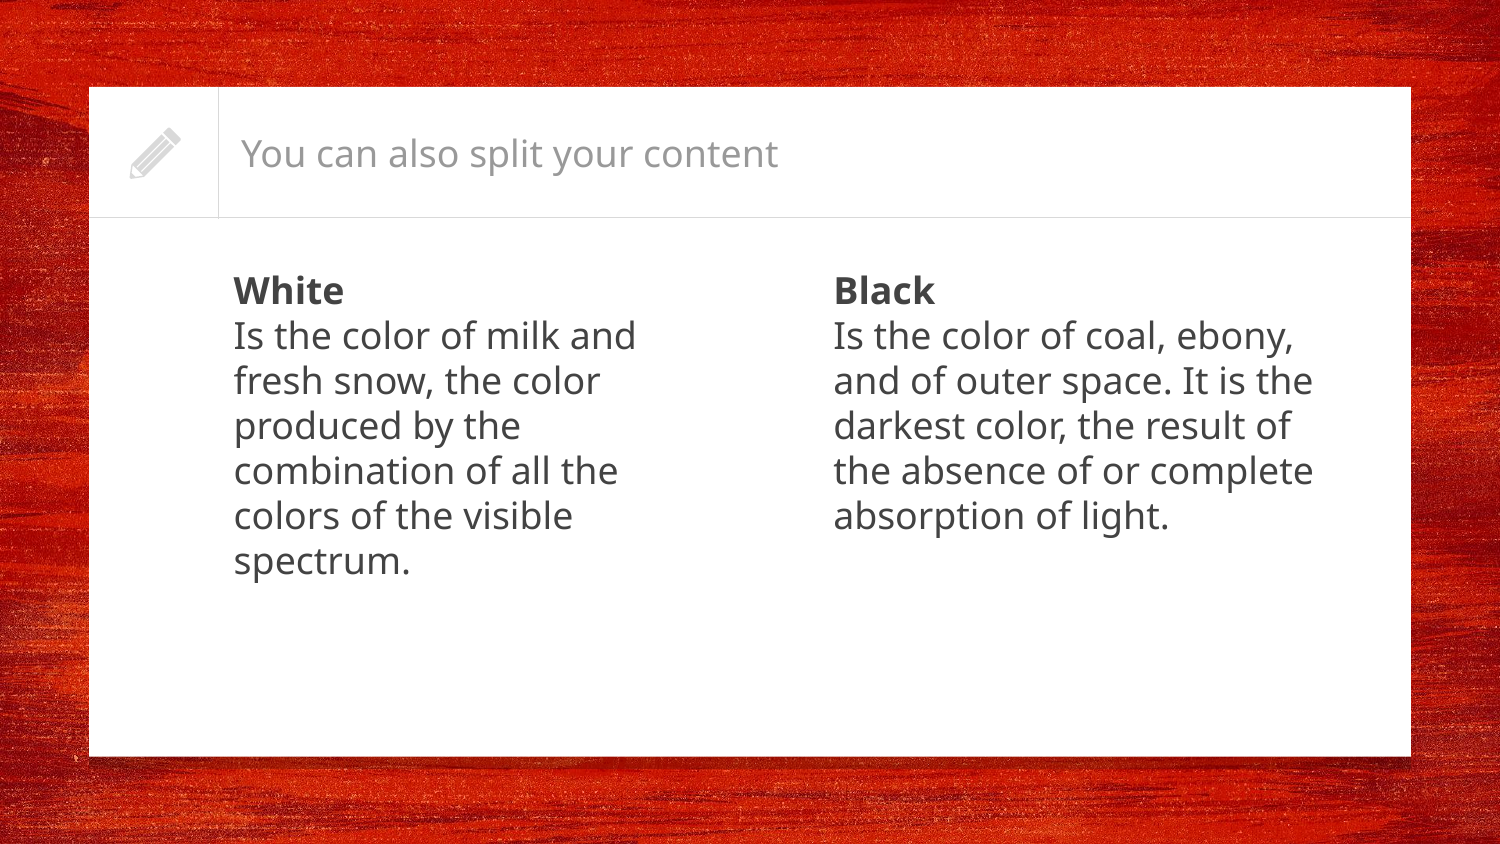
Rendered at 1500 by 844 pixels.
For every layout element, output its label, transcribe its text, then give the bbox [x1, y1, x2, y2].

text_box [129, 127, 182, 180]
title You can also split your content [226, 86, 1330, 218]
list Black Is the color of coal, ebony, and of outer space. It is the darkest color, the result of the absence of or complete absorption of light. [818, 252, 1349, 706]
picture [0, 0, 1500, 844]
list White Is the color of milk and fresh snow, the color produced by the combination of all the colors of the visible spectrum. [218, 252, 749, 706]
